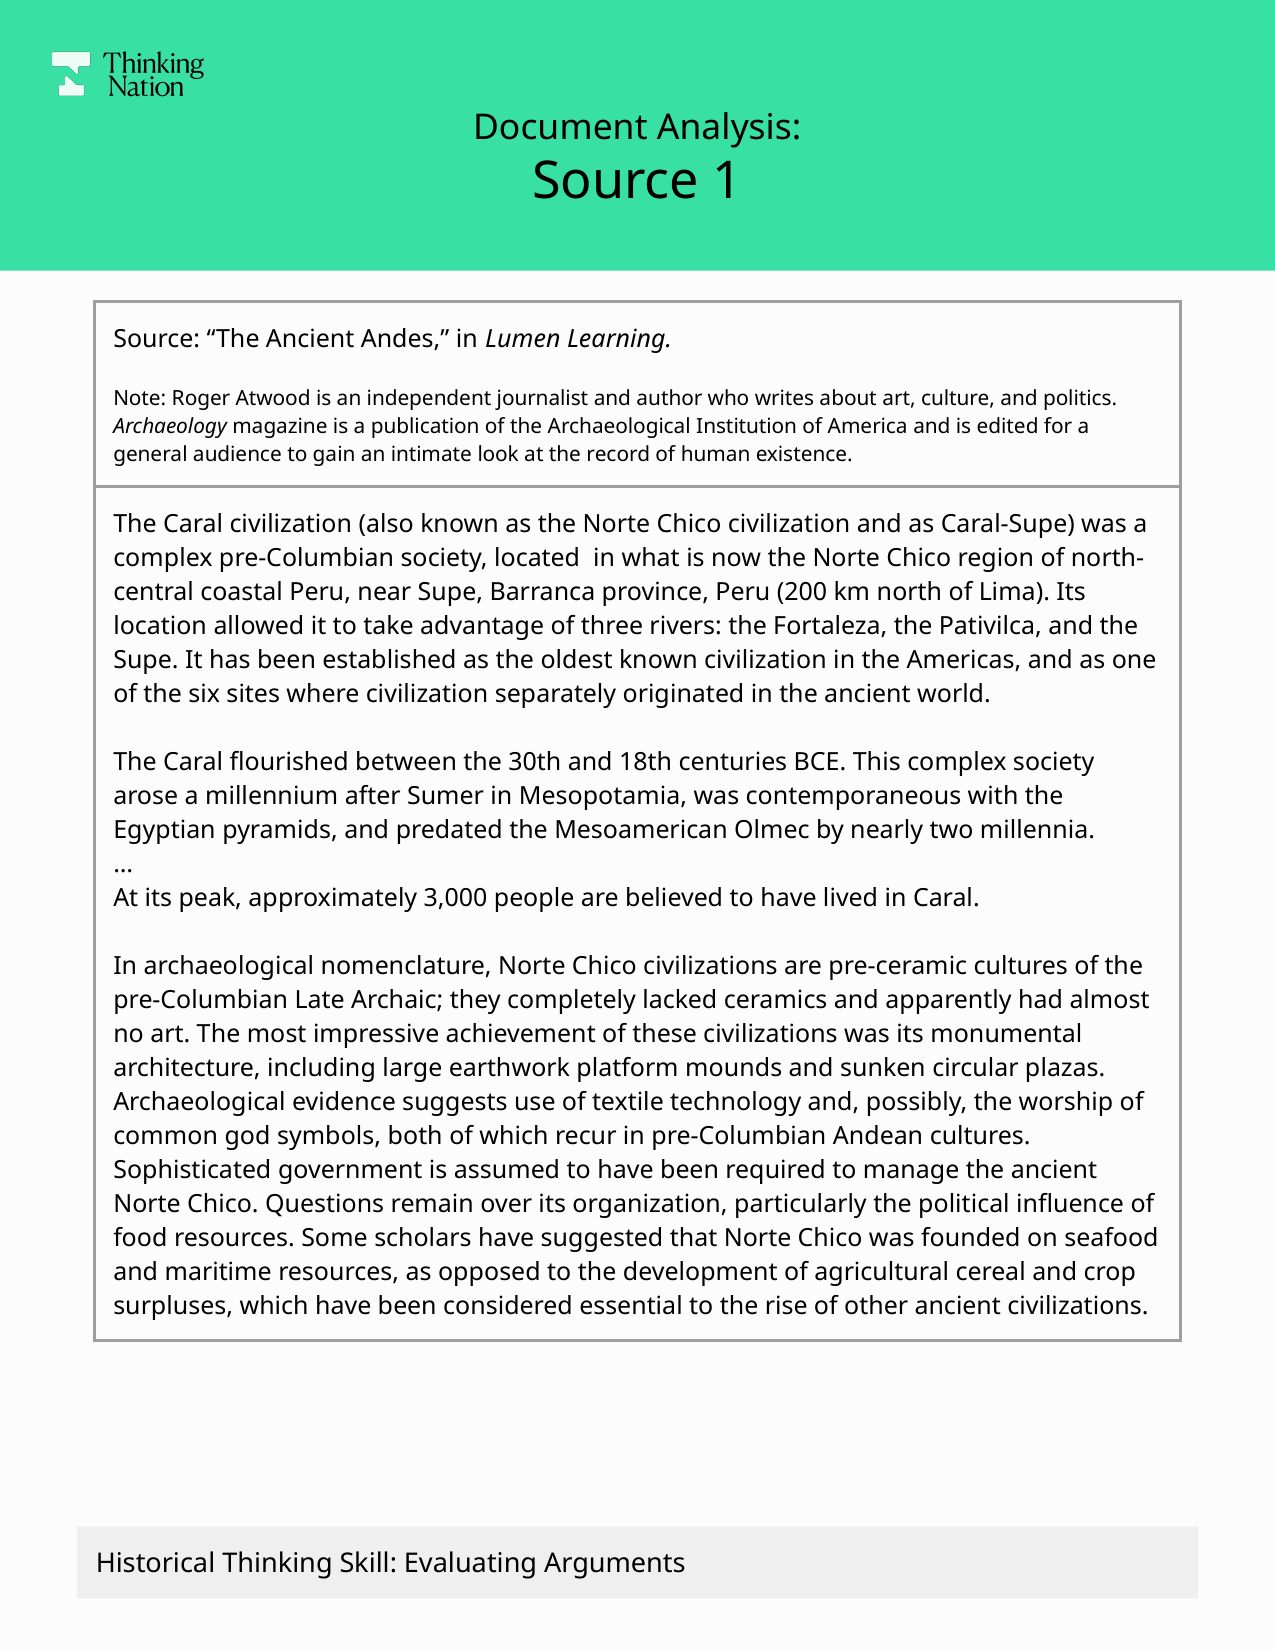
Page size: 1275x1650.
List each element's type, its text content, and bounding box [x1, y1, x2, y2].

table_cell The Caral civilization (also known as the Norte Chico civilization and as Caral-Supe) was a complex pre-Columbian society, located in what is now the Norte Chico region of north-central coastal Peru, near Supe, Barranca province, Peru (200 km north of Lima). Its location allowed it to take advantage of three rivers: the Fortaleza, the Pativilca, and the Supe. It has been established as the oldest known civilization in the Americas, and as one of the six sites where civilization separately originated in the ancient world. The Caral flourished between the 30th and 18th centuries BCE. This complex society arose a millennium after Sumer in Mesopotamia, was contemporaneous with the Egyptian pyramids, and predated the Mesoamerican Olmec by nearly two millennia. … At its peak, approximately 3,000 people are believed to have lived in Caral. In archaeological nomenclature, Norte Chico civilizations are pre-ceramic cultures of the pre-Columbian Late Archaic; they completely lacked ceramics and apparently had almost no art. The most impressive achievement of these civilizations was its monumental architecture, including large earthwork platform mounds and sunken circular plazas. Archaeological evidence suggests use of textile technology and, possibly, the worship of common god symbols, both of which recur in pre-Columbian Andean cultures. Sophisticated government is assumed to have been required to manage the ancient Norte Chico. Questions remain over its organization, particularly the political influence of food resources. Some scholars have suggested that Norte Chico was founded on seafood and maritime resources, as opposed to the development of agricultural cereal and crop surpluses, which have been considered essential to the rise of other ancient civilizations. [96, 488, 1179, 1339]
text_box Historical Thinking Skill: Evaluating Arguments [76, 1526, 1198, 1599]
table_header Source: “The Ancient Andes,” in Lumen Learning. Note: Roger Atwood is an independent journalist and author who writes about art, culture, and politics. Archaeology magazine is a publication of the Archaeological Institution of America and is edited for a general audience to gain an intimate look at the record of human existence. [96, 303, 1179, 485]
text_box Document Analysis: Source 1 [0, 0, 1275, 271]
picture [35, 37, 210, 110]
